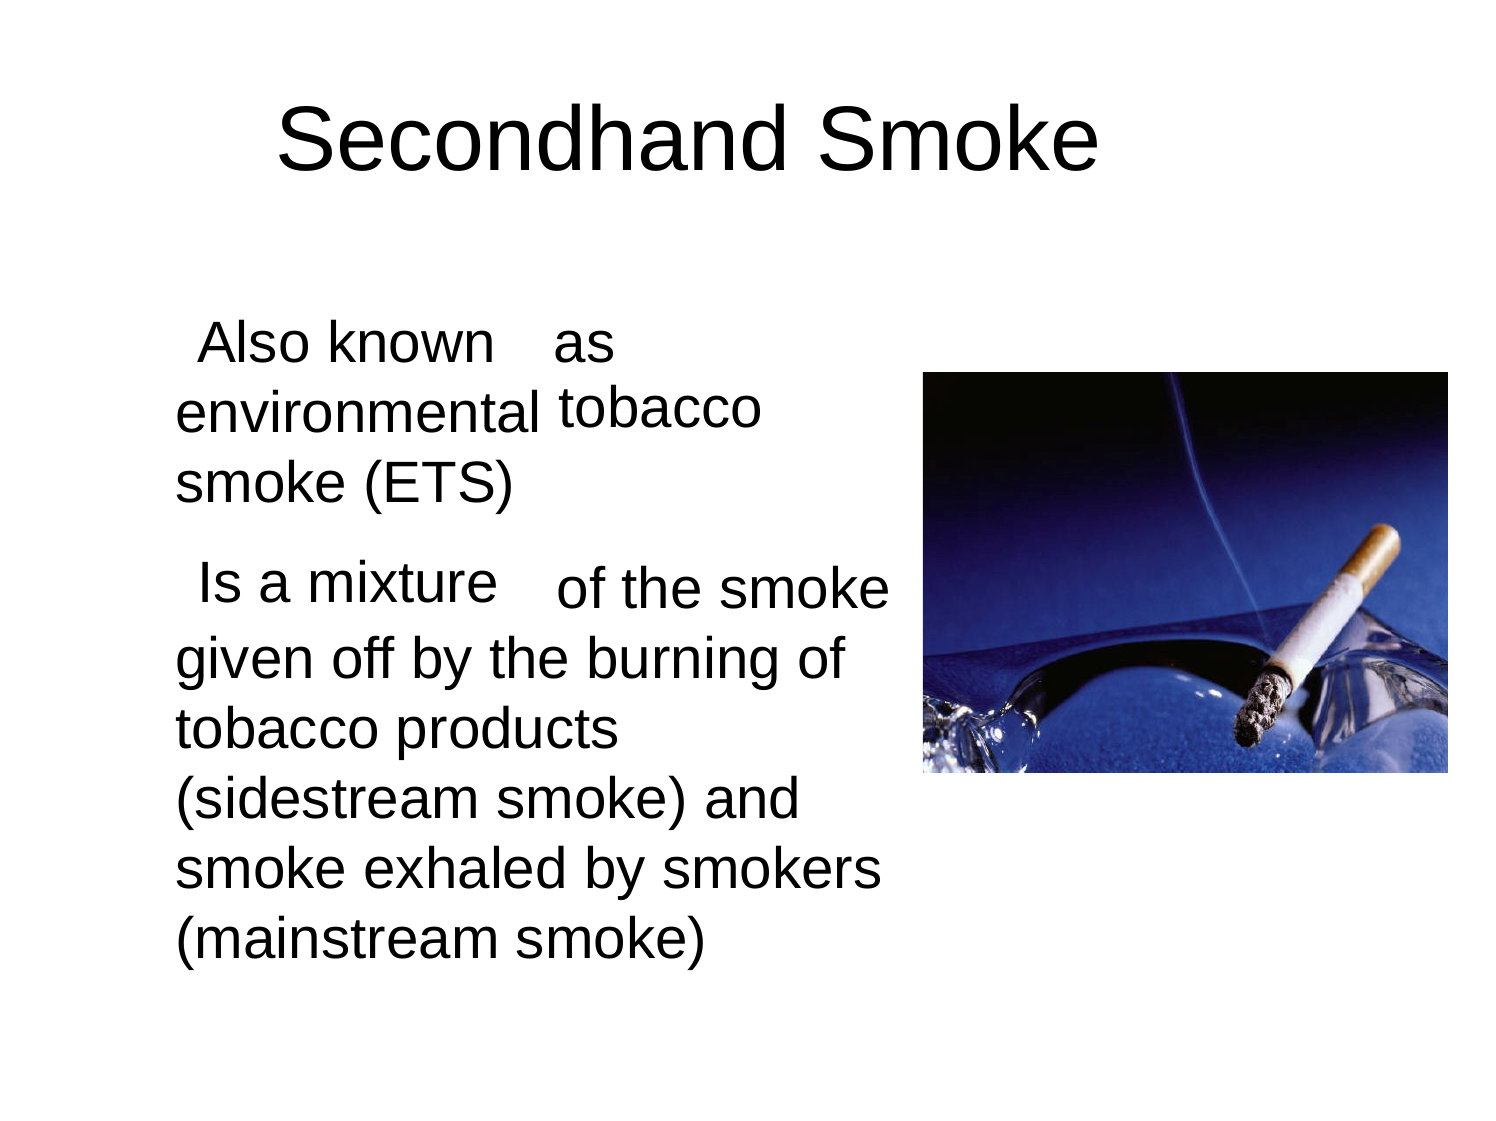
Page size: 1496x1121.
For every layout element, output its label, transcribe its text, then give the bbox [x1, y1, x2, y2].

text_box Smoke [814, 93, 1118, 189]
text_box given off by the burning of tobacco products (sidestream smoke) and smoke exhaled by smokers (mainstream smoke) [173, 628, 894, 971]
text_box  Also known environmental smoke (ETS)  Is a mixture [173, 312, 553, 621]
text_box [922, 372, 1448, 773]
text_box of the smoke [554, 558, 902, 621]
text_box Secondhand [273, 93, 807, 189]
text_box as tobacco [551, 312, 775, 446]
